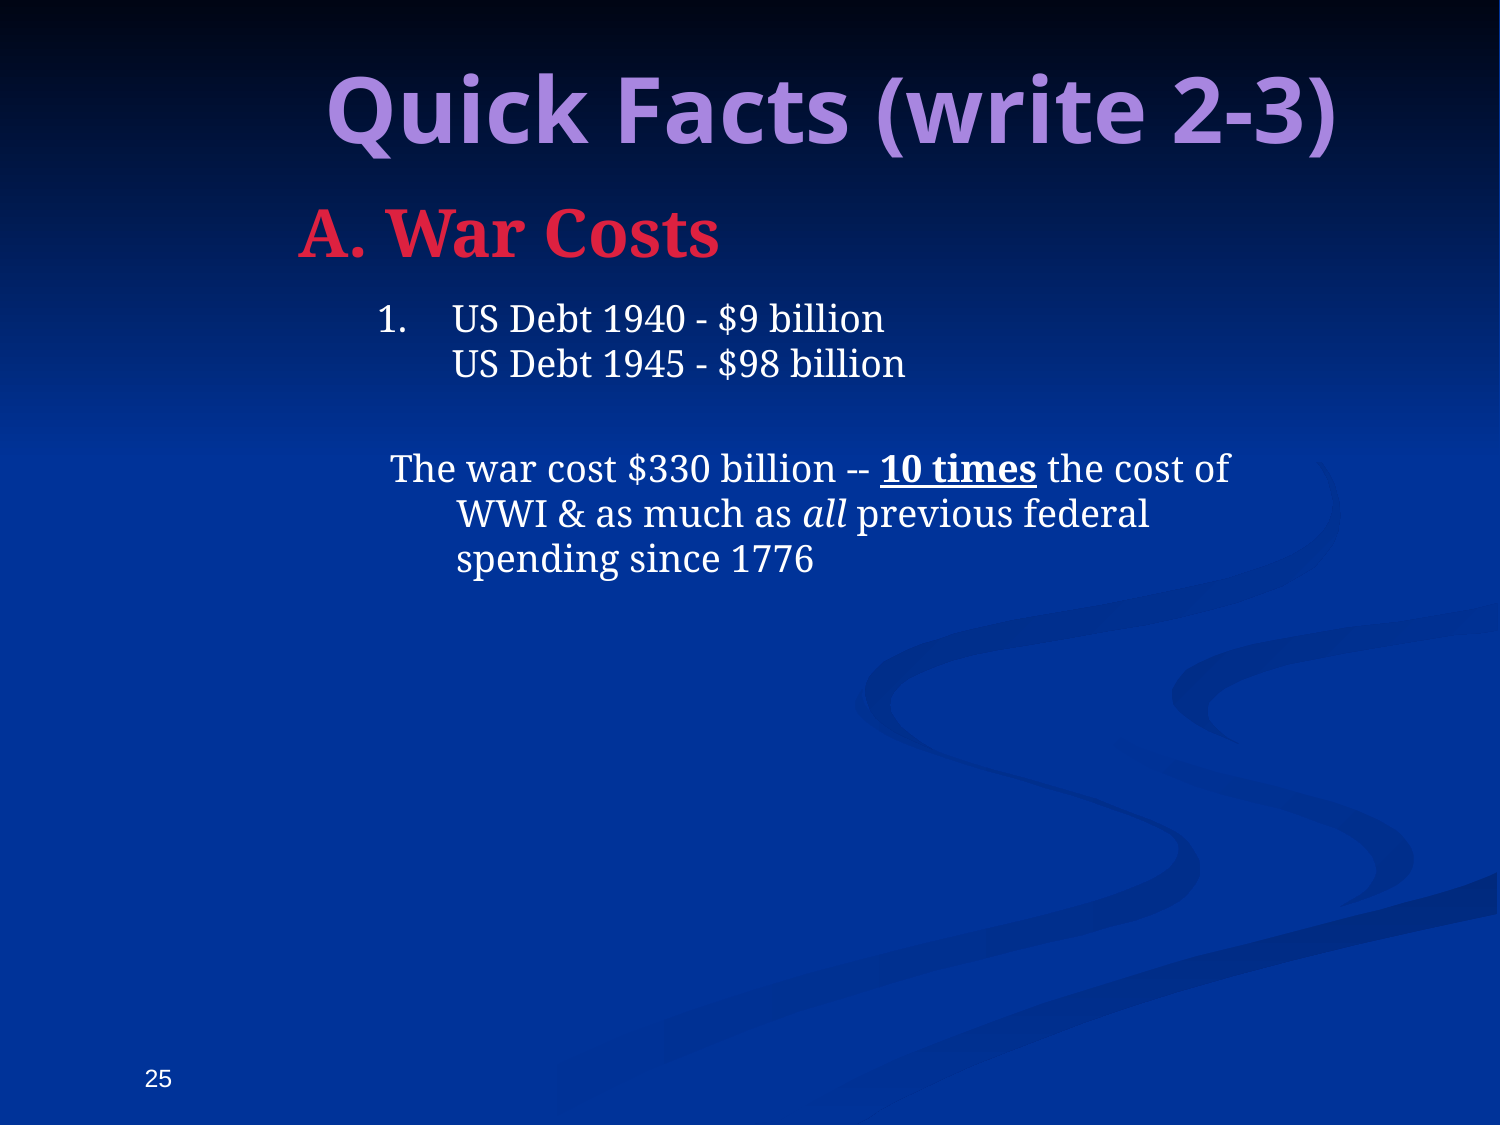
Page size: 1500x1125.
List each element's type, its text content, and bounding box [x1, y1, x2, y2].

title Quick Facts (write 2-3) [274, 44, 1388, 170]
text_box A. War Costs [283, 183, 737, 279]
text_box US Debt 1940 - $9 billion US Debt 1945 - $98 billion [362, 287, 1413, 438]
text_box The war cost $330 billion -- 10 times the cost of WWI & as much as all previous federal spending since 1776 [375, 437, 1325, 633]
slide_number 25 [87, 1049, 188, 1101]
